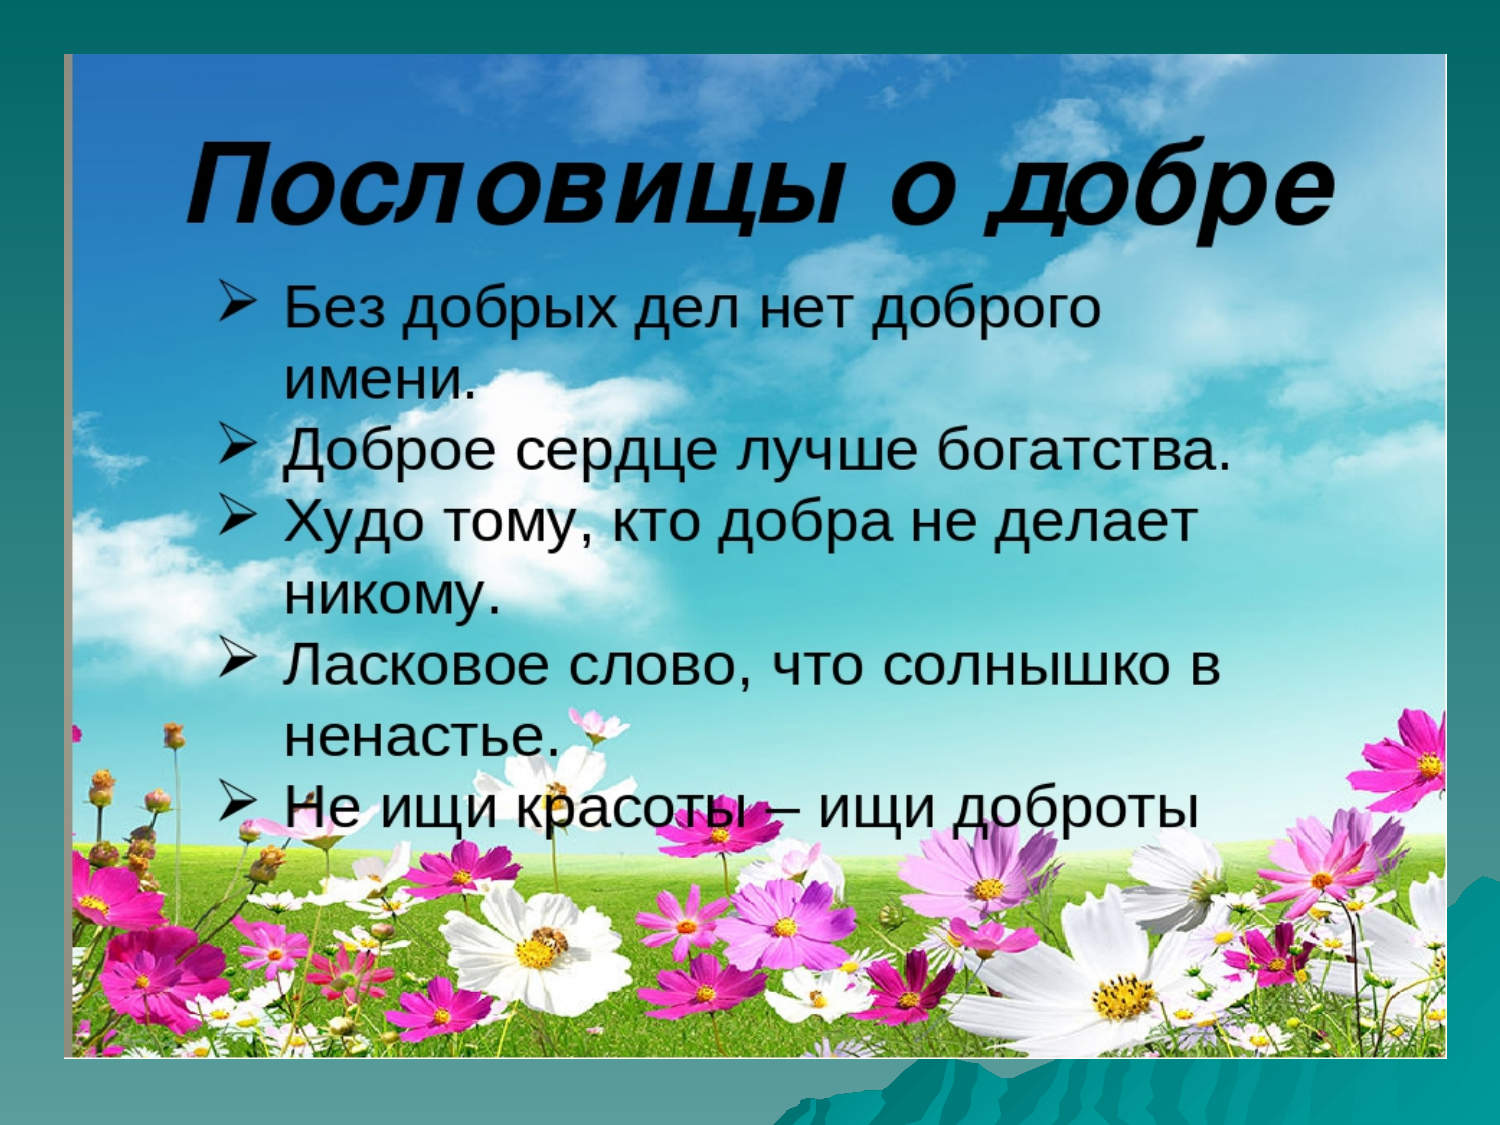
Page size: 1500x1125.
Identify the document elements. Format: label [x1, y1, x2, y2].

picture [64, 54, 1448, 1059]
